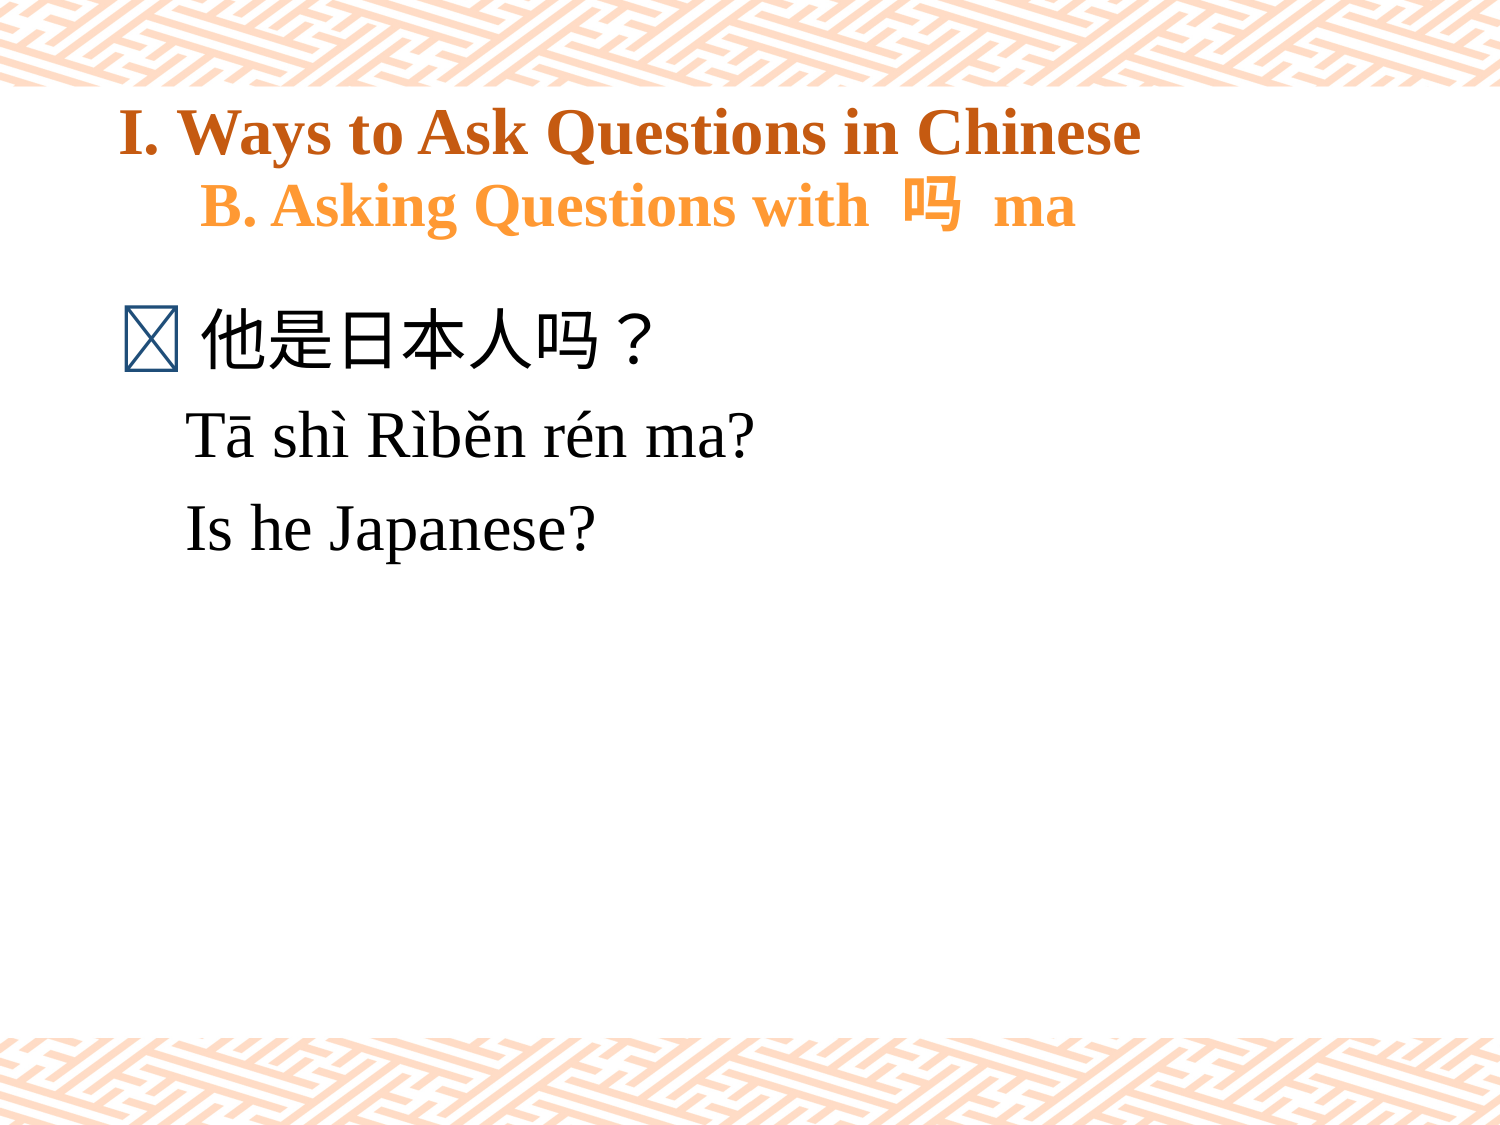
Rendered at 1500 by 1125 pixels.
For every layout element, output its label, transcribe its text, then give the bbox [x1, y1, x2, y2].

picture [0, 0, 1500, 1125]
title I. Ways to Ask Questions in Chinese B. Asking Questions with 吗 ma [103, 59, 1397, 278]
list 他是日本人吗？ Tā shì Rìběn rén ma? Is he Japanese? [103, 299, 1397, 1014]
